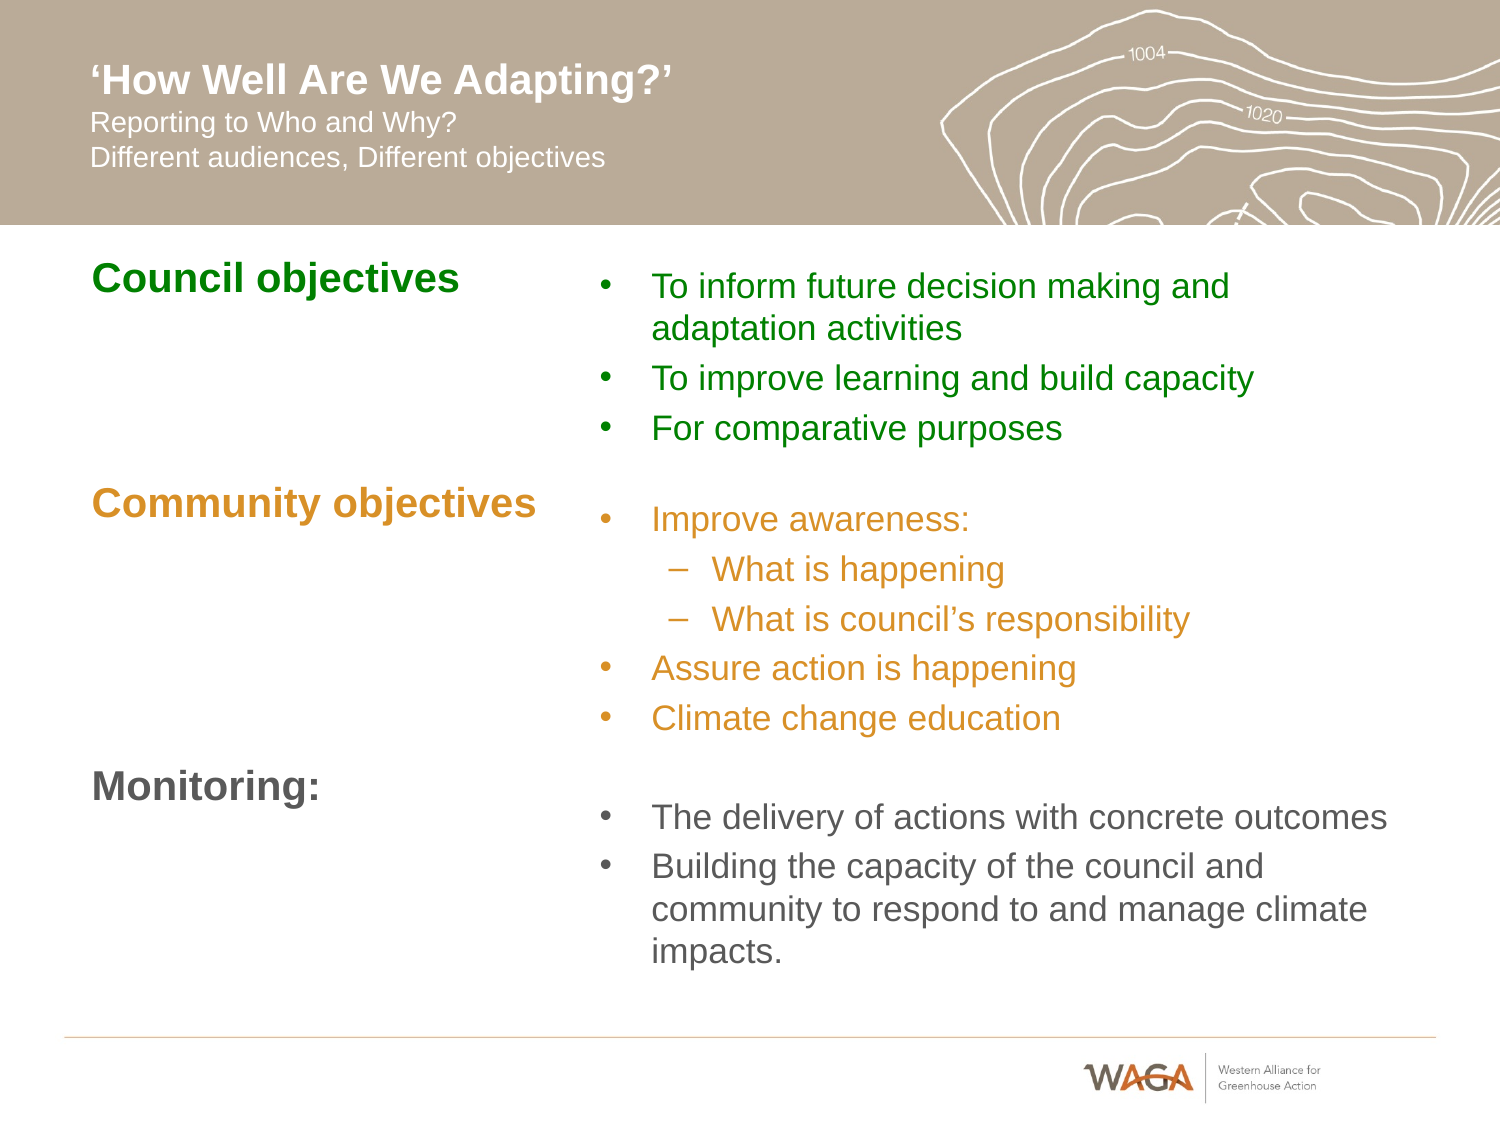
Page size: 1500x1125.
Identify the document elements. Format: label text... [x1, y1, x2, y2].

list Council objectives Community objectives Monitoring: [76, 184, 575, 833]
picture [0, 0, 1500, 225]
list To inform future decision making and adaptation activities To improve learning and build capacity For comparative purposes Improve awareness: What is happening What is council’s responsibility Assure action is happening Climate change education The delivery of actions with concrete outcomes Building the capacity of the council and community to respond to and manage climate impacts. [584, 255, 1414, 1024]
title ‘How Well Are We Adapting?’ Reporting to Who and Why? Different audiences, Different objectives [75, 45, 1425, 233]
picture [0, 1022, 1500, 1125]
